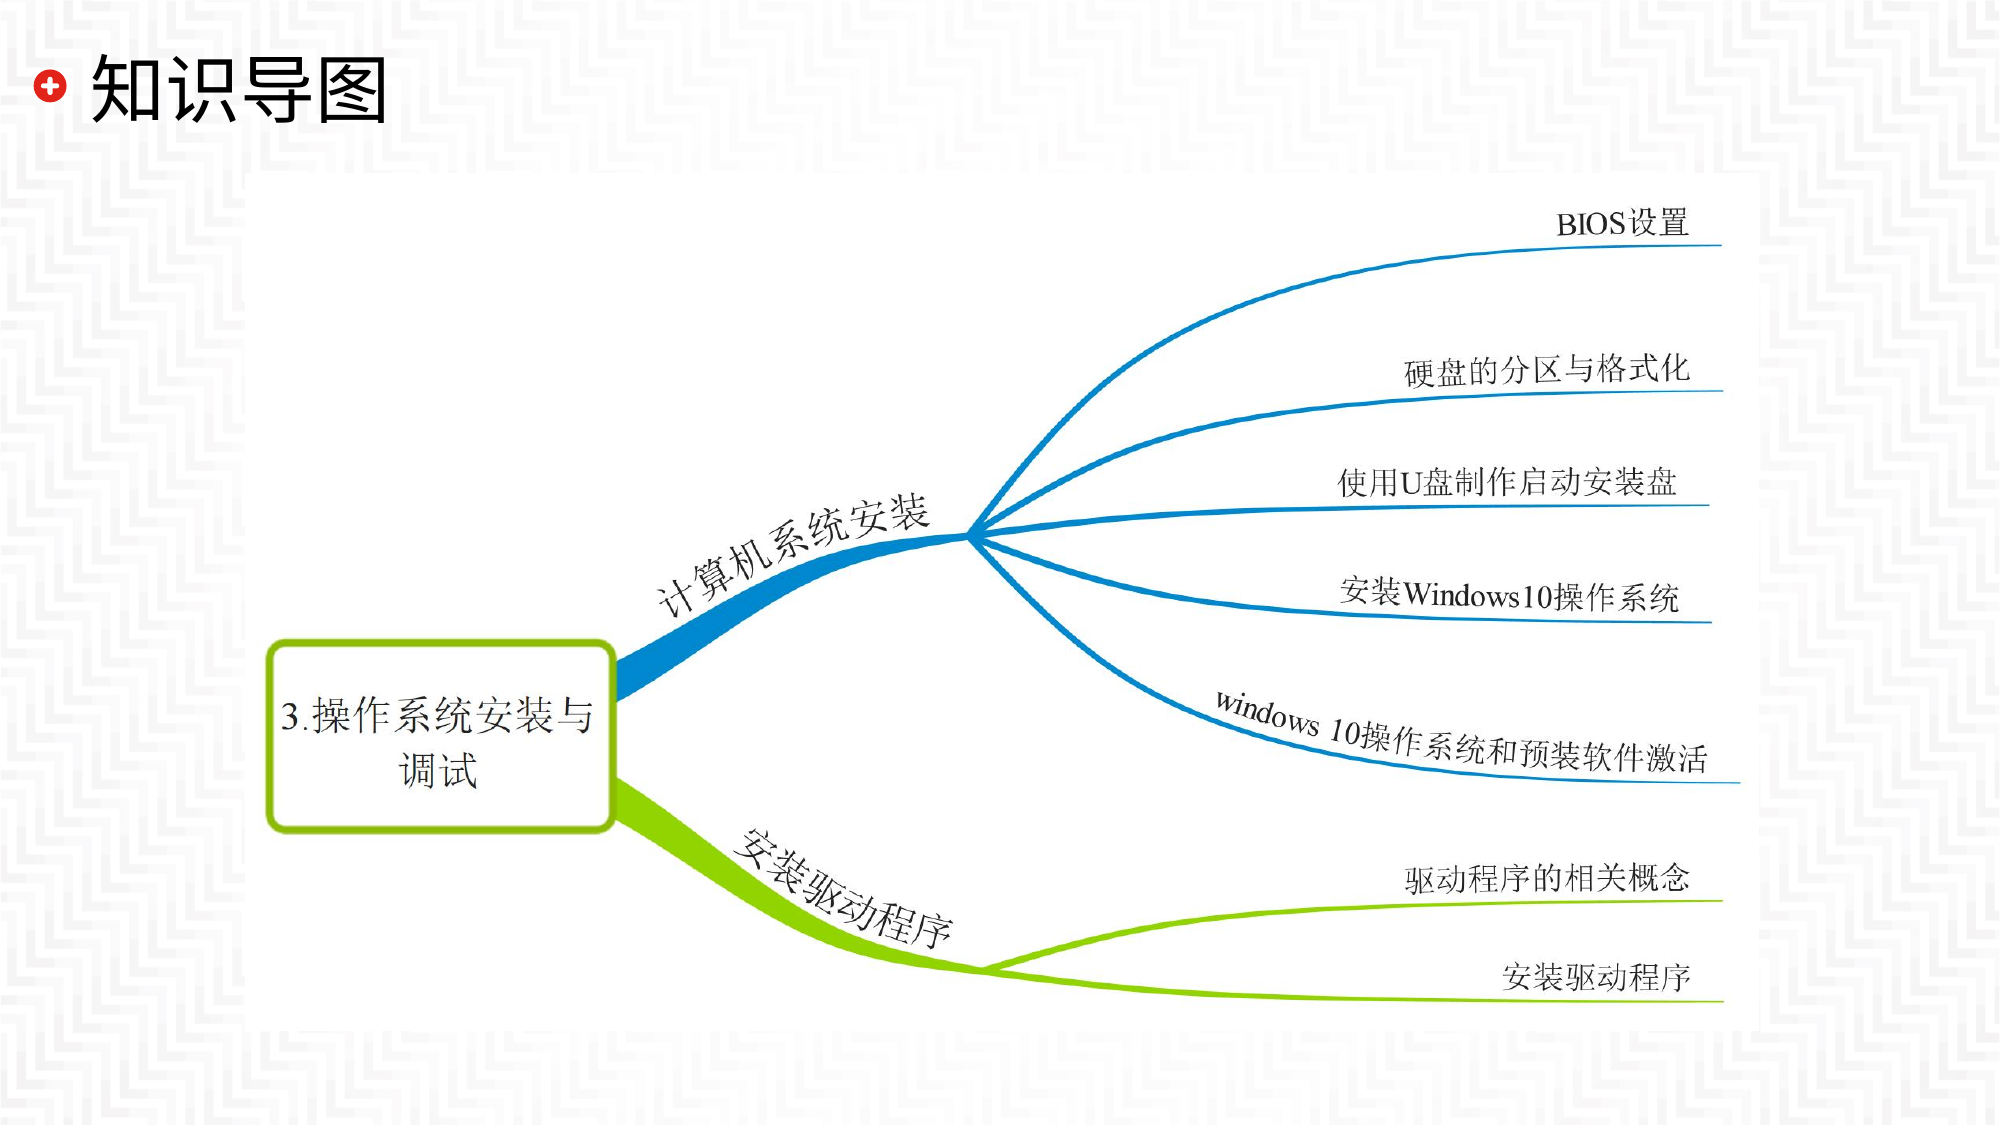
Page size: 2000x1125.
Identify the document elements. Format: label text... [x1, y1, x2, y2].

title 知识导图 [90, 45, 1907, 131]
picture [0, 0, 2000, 1125]
